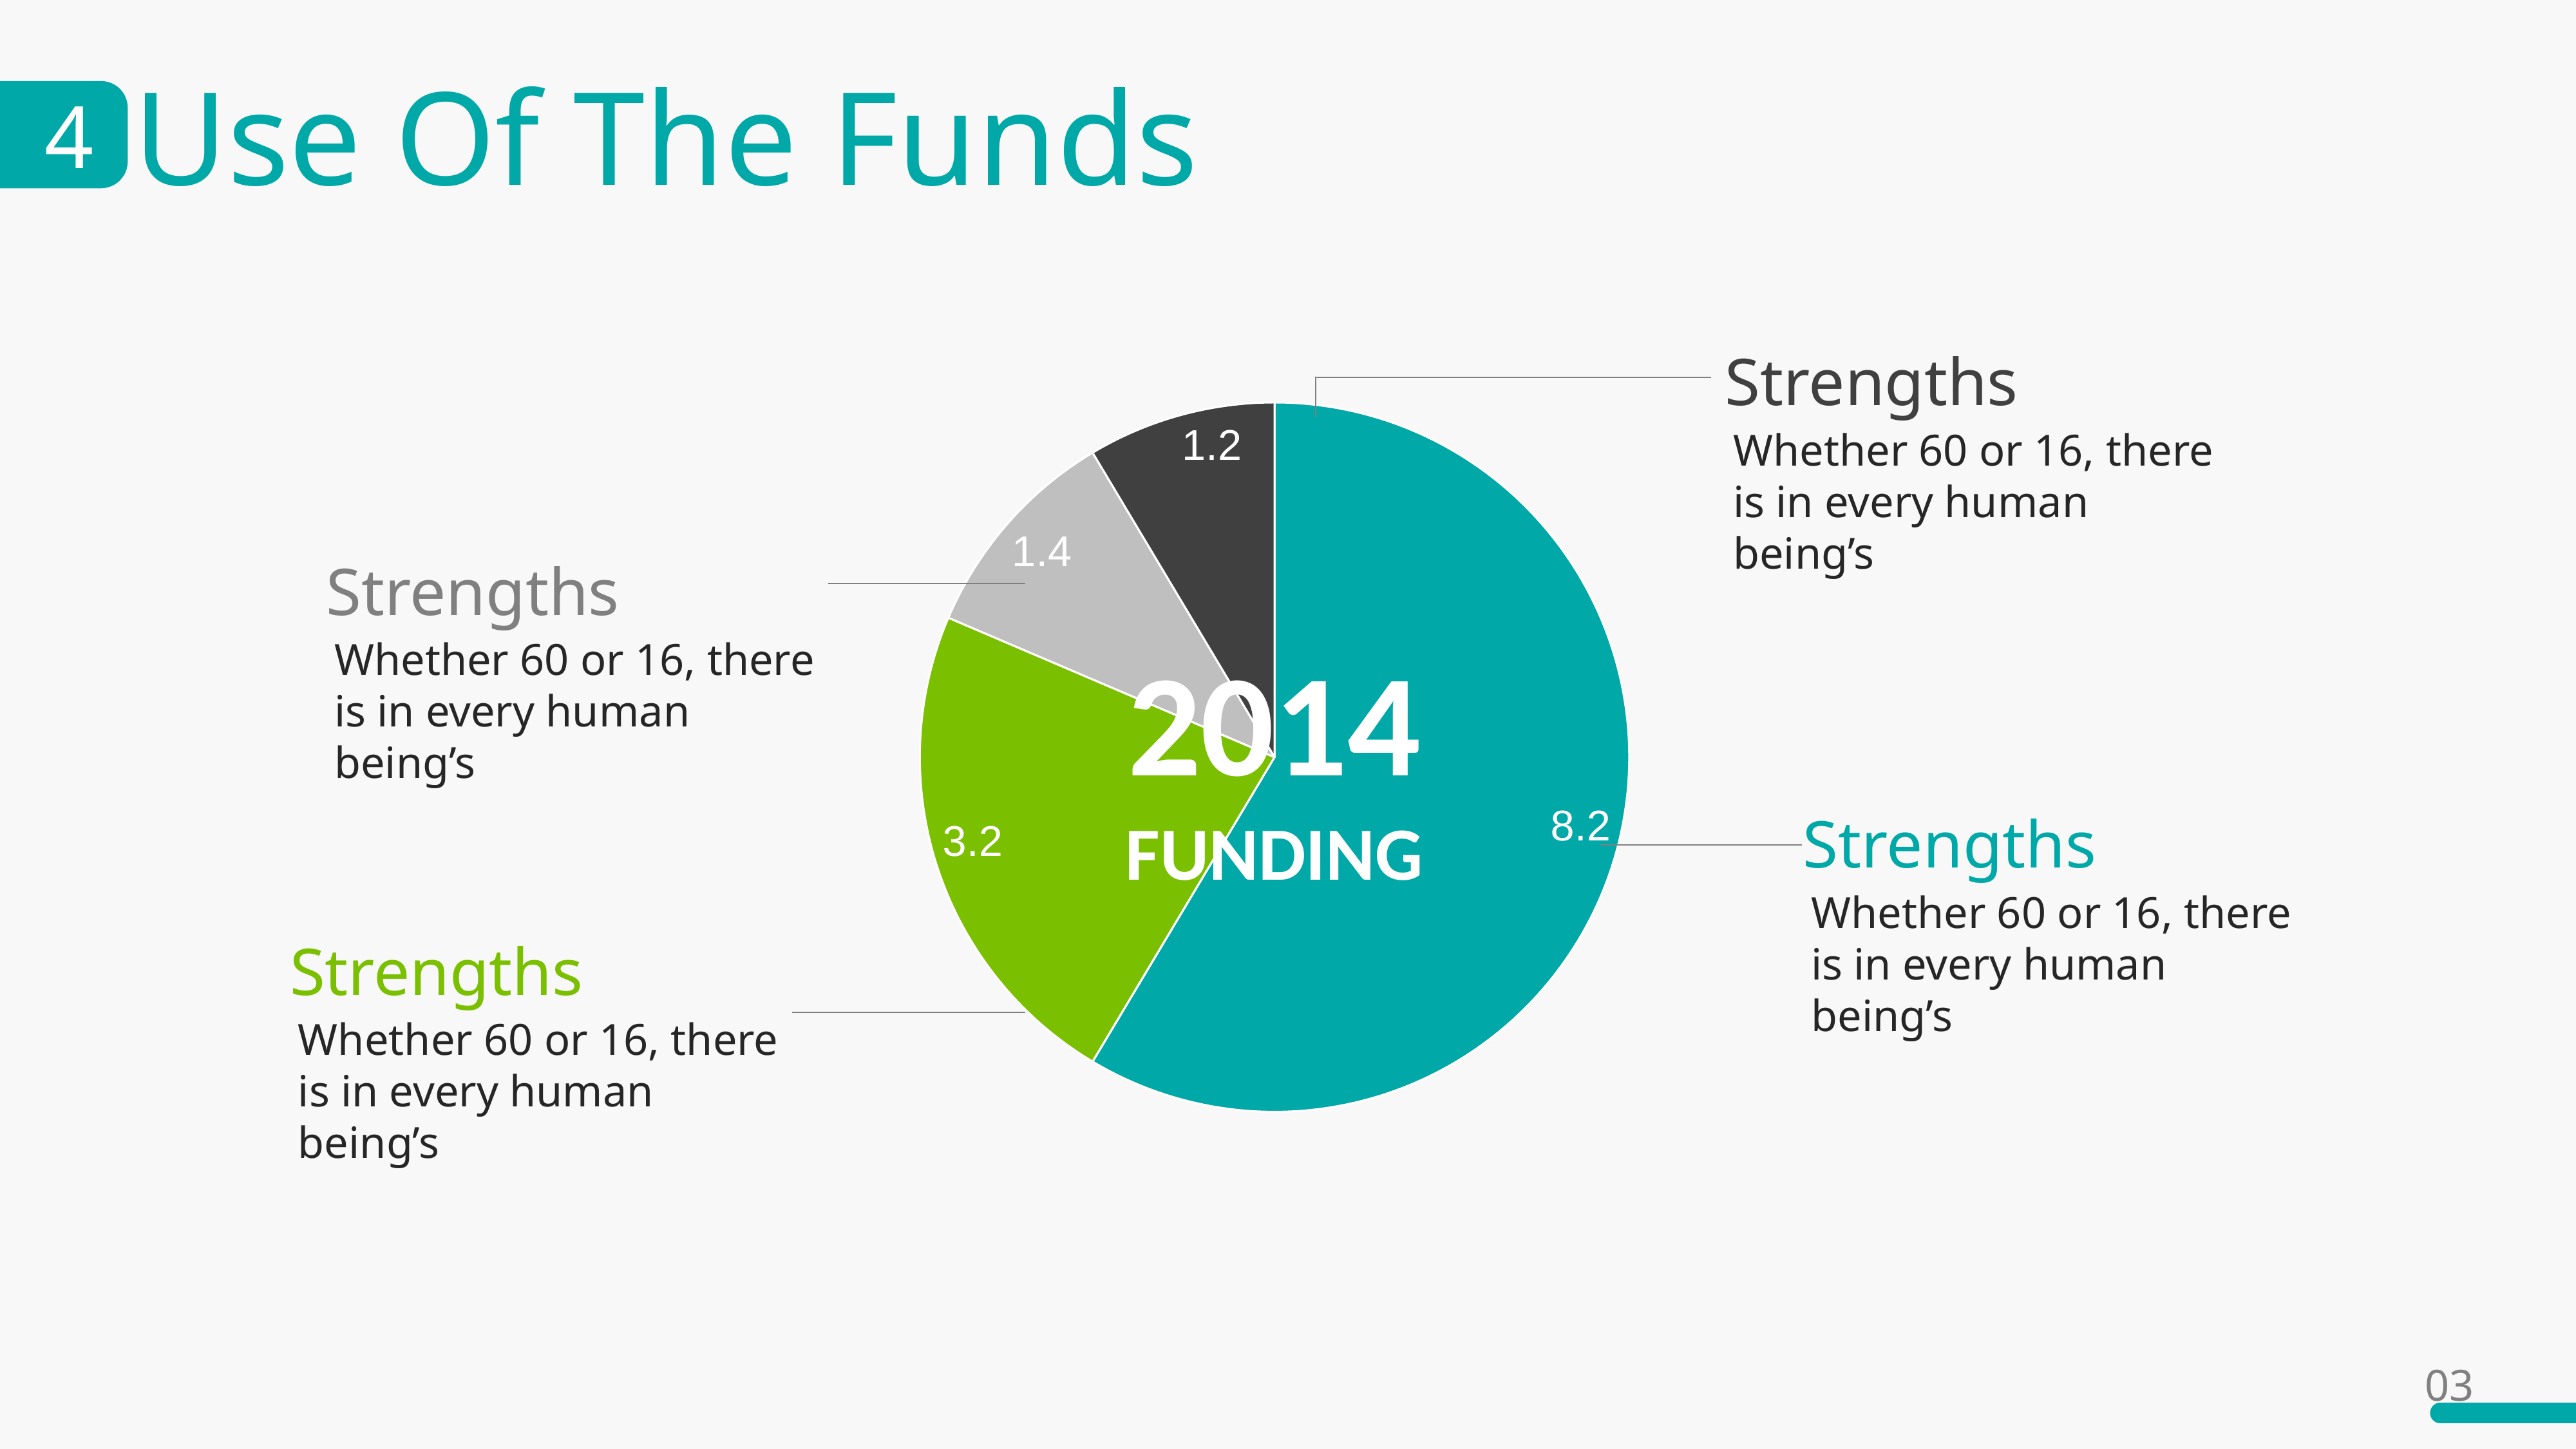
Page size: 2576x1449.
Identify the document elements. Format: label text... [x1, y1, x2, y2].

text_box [1801, 793, 2306, 997]
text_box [2414, 1348, 2576, 1419]
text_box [288, 920, 792, 1124]
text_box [324, 541, 829, 744]
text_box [1723, 331, 2228, 535]
text_box [1316, 377, 1712, 399]
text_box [0, 72, 128, 196]
chart [915, 399, 1634, 1118]
text_box Use Of The Funds [124, 46, 1241, 221]
